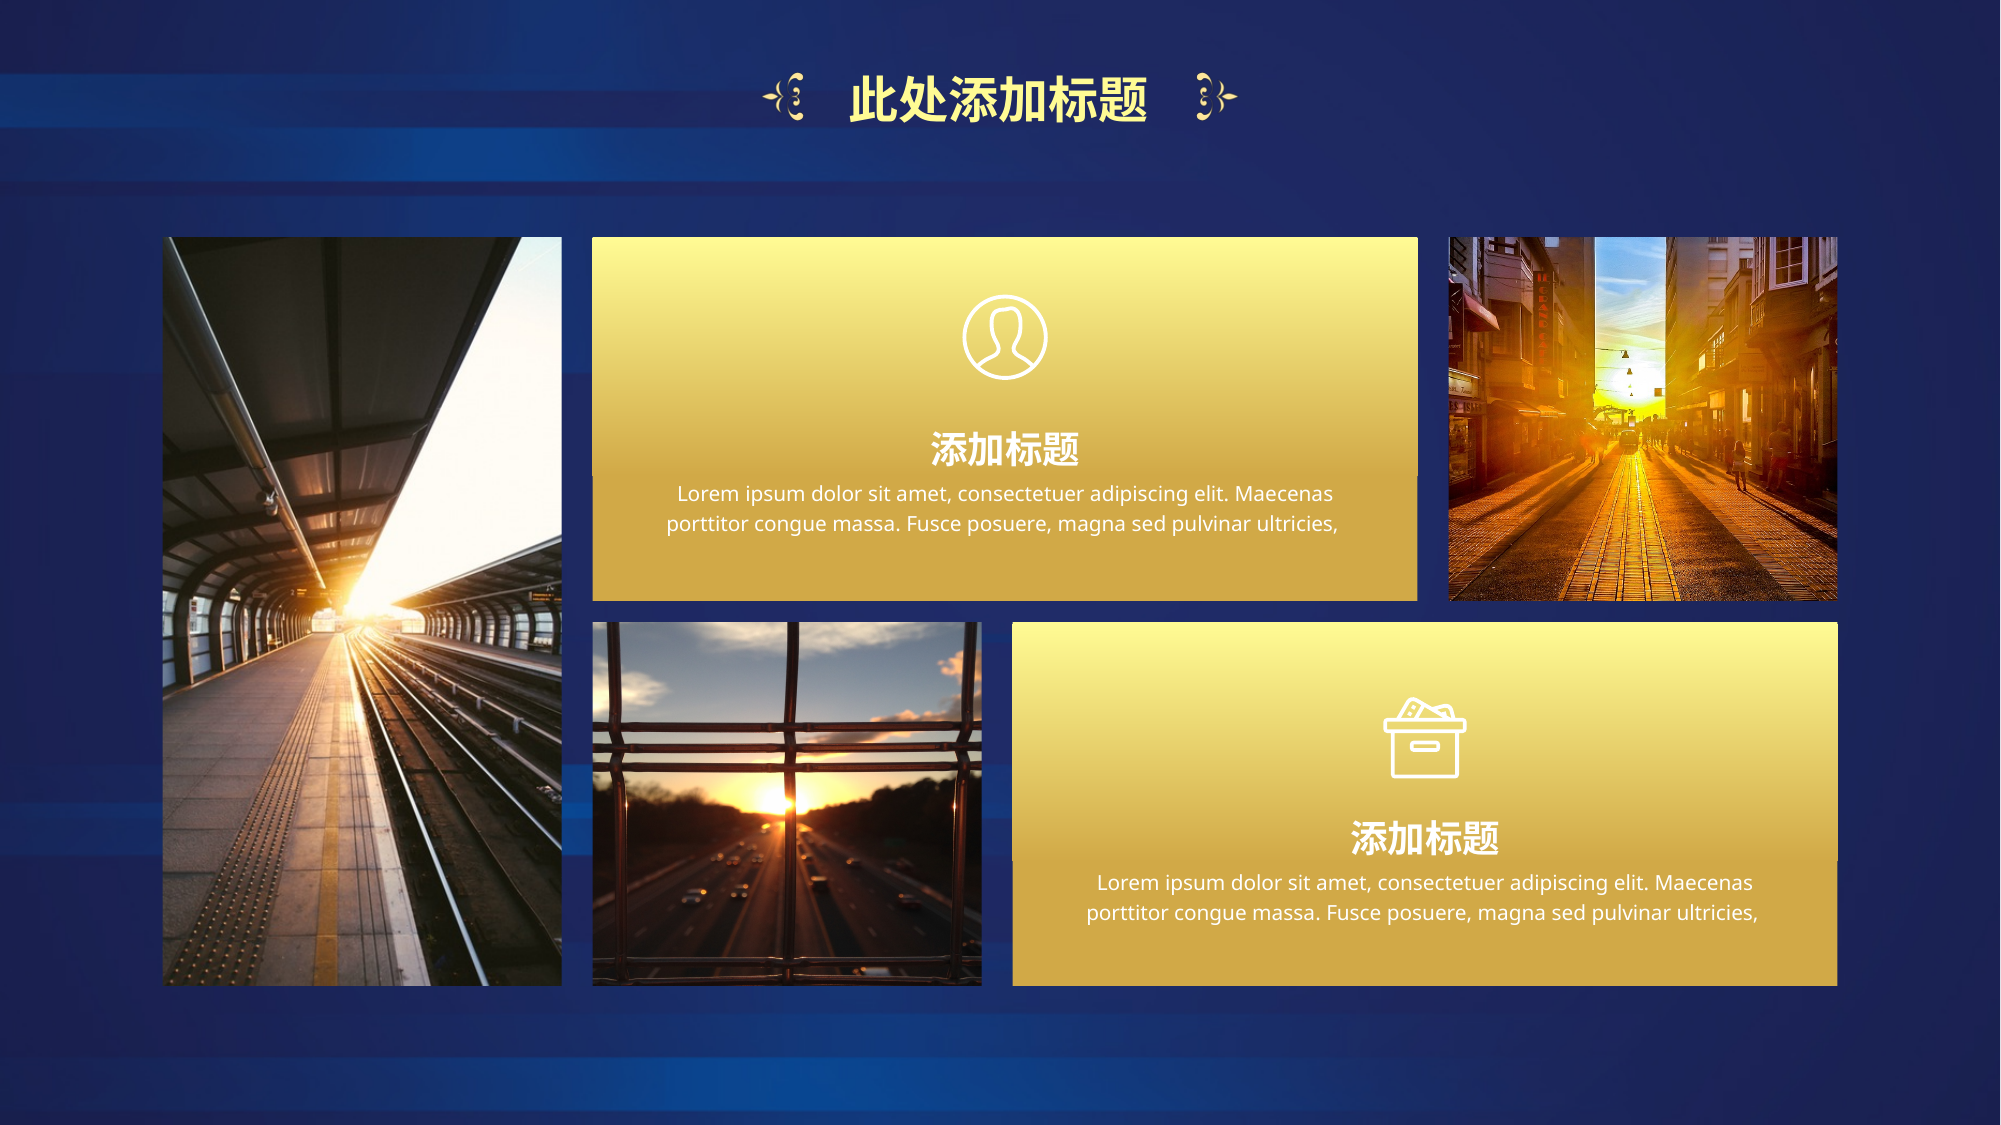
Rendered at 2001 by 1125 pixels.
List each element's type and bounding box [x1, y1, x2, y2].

text_box [1012, 622, 1838, 986]
text_box [161, 236, 563, 987]
text_box [592, 622, 983, 987]
text_box [761, 61, 1239, 137]
text_box [592, 237, 1418, 601]
text_box [1447, 236, 1838, 601]
picture [0, 0, 2001, 1125]
